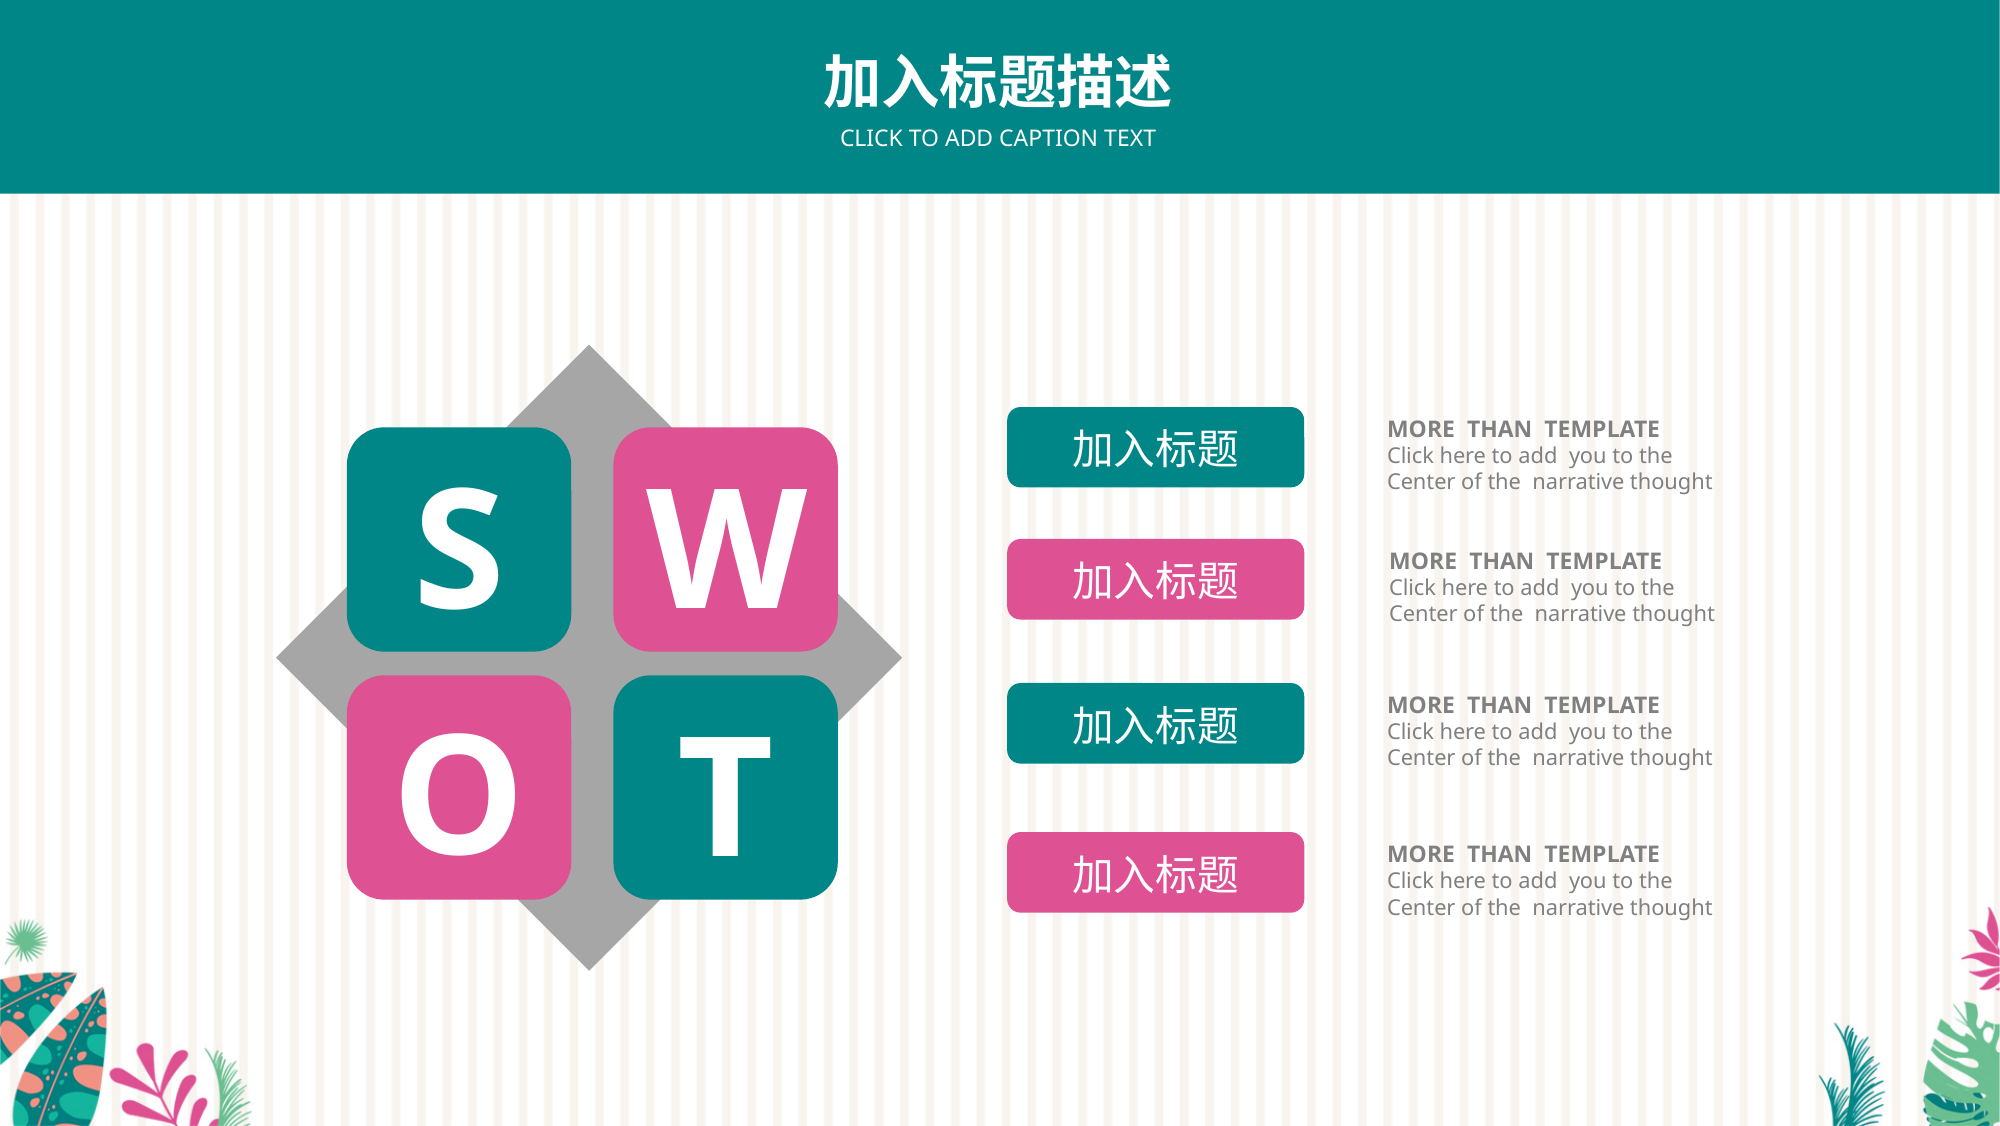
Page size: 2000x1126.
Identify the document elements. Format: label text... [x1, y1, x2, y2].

text_box [611, 673, 840, 902]
text_box [634, 650, 817, 654]
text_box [0, 0, 2000, 194]
text_box T [662, 682, 789, 898]
text_box S [398, 434, 521, 650]
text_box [1006, 406, 1737, 929]
text_box [611, 425, 840, 649]
picture [0, 194, 2000, 1126]
text_box [344, 673, 574, 902]
text_box [273, 342, 905, 973]
text_box [344, 425, 574, 654]
text_box W [631, 434, 823, 650]
text_box O [377, 680, 541, 895]
